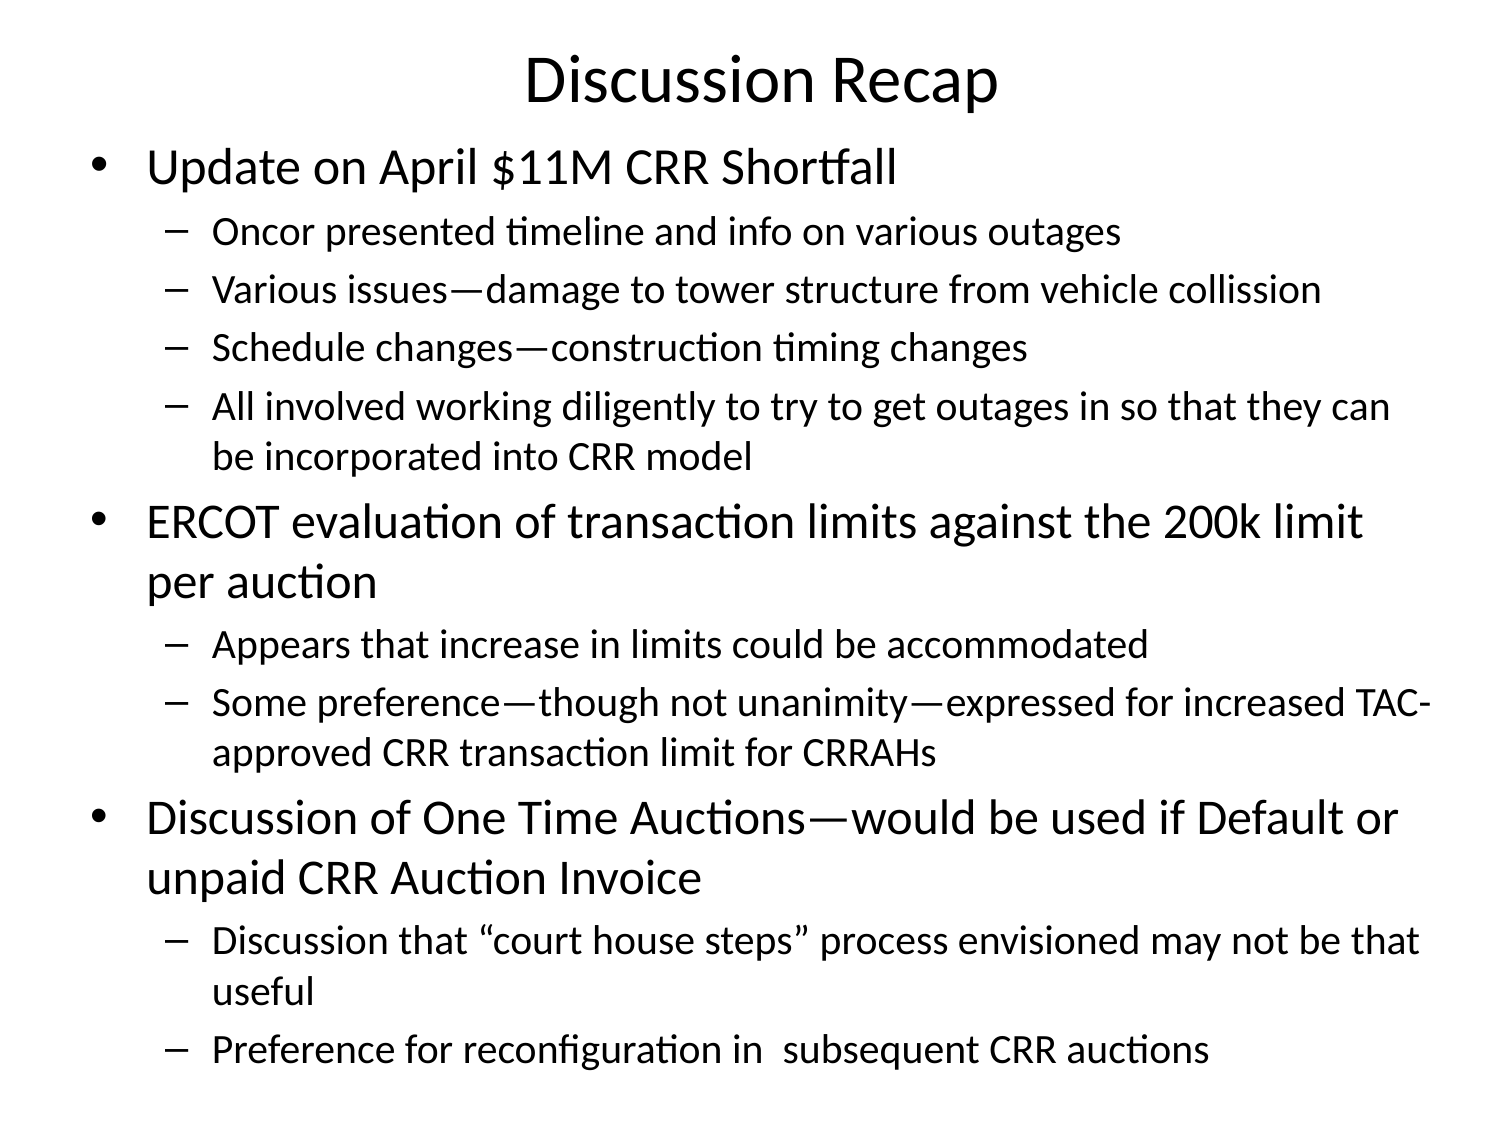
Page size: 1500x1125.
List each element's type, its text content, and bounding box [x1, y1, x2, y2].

list Update on April $11M CRR Shortfall Oncor presented timeline and info on various outages Various issues—damage to tower structure from vehicle collission Schedule changes—construction timing changes All involved working diligently to try to get outages in so that they can be incorporated into CRR model ERCOT evaluation of transaction limits against the 200k limit per auction Appears that increase in limits could be accommodated Some preference—though not unanimity—expressed for increased TAC-approved CRR transaction limit for CRRAHs Discussion of One Time Auctions—would be used if Default or unpaid CRR Auction Invoice Discussion that “court house steps” process envisioned may not be that useful Preference for reconfiguration in subsequent CRR auctions [74, 124, 1451, 1063]
title Discussion Recap [24, 24, 1500, 126]
